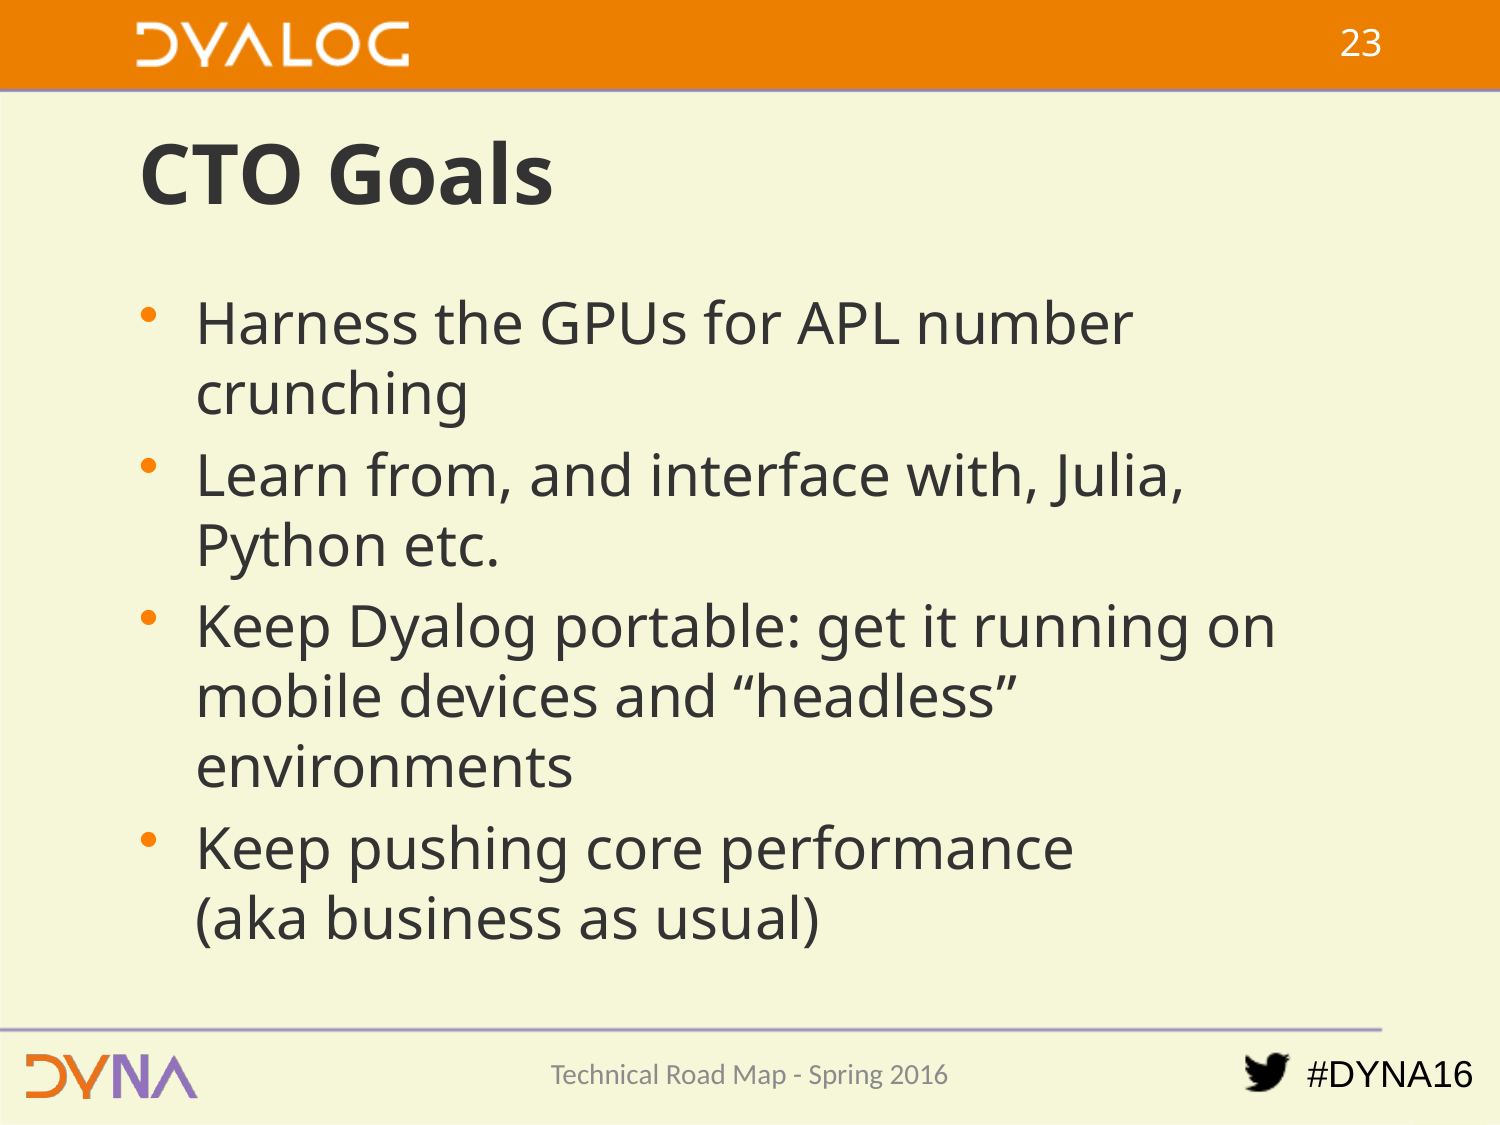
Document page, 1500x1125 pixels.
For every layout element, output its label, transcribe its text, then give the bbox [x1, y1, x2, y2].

picture [0, 0, 1500, 1125]
footer Technical Road Map - Spring 2016 [395, 1042, 1105, 1103]
list Harness the GPUs for APL number crunching Learn from, and interface with, Julia, Python etc. Keep Dyalog portable: get it running on mobile devices and “headless” environments Keep pushing core performance (aka business as usual) [123, 278, 1376, 988]
title CTO Goals [123, 113, 1376, 254]
slide_number 22 [1325, 11, 1483, 71]
